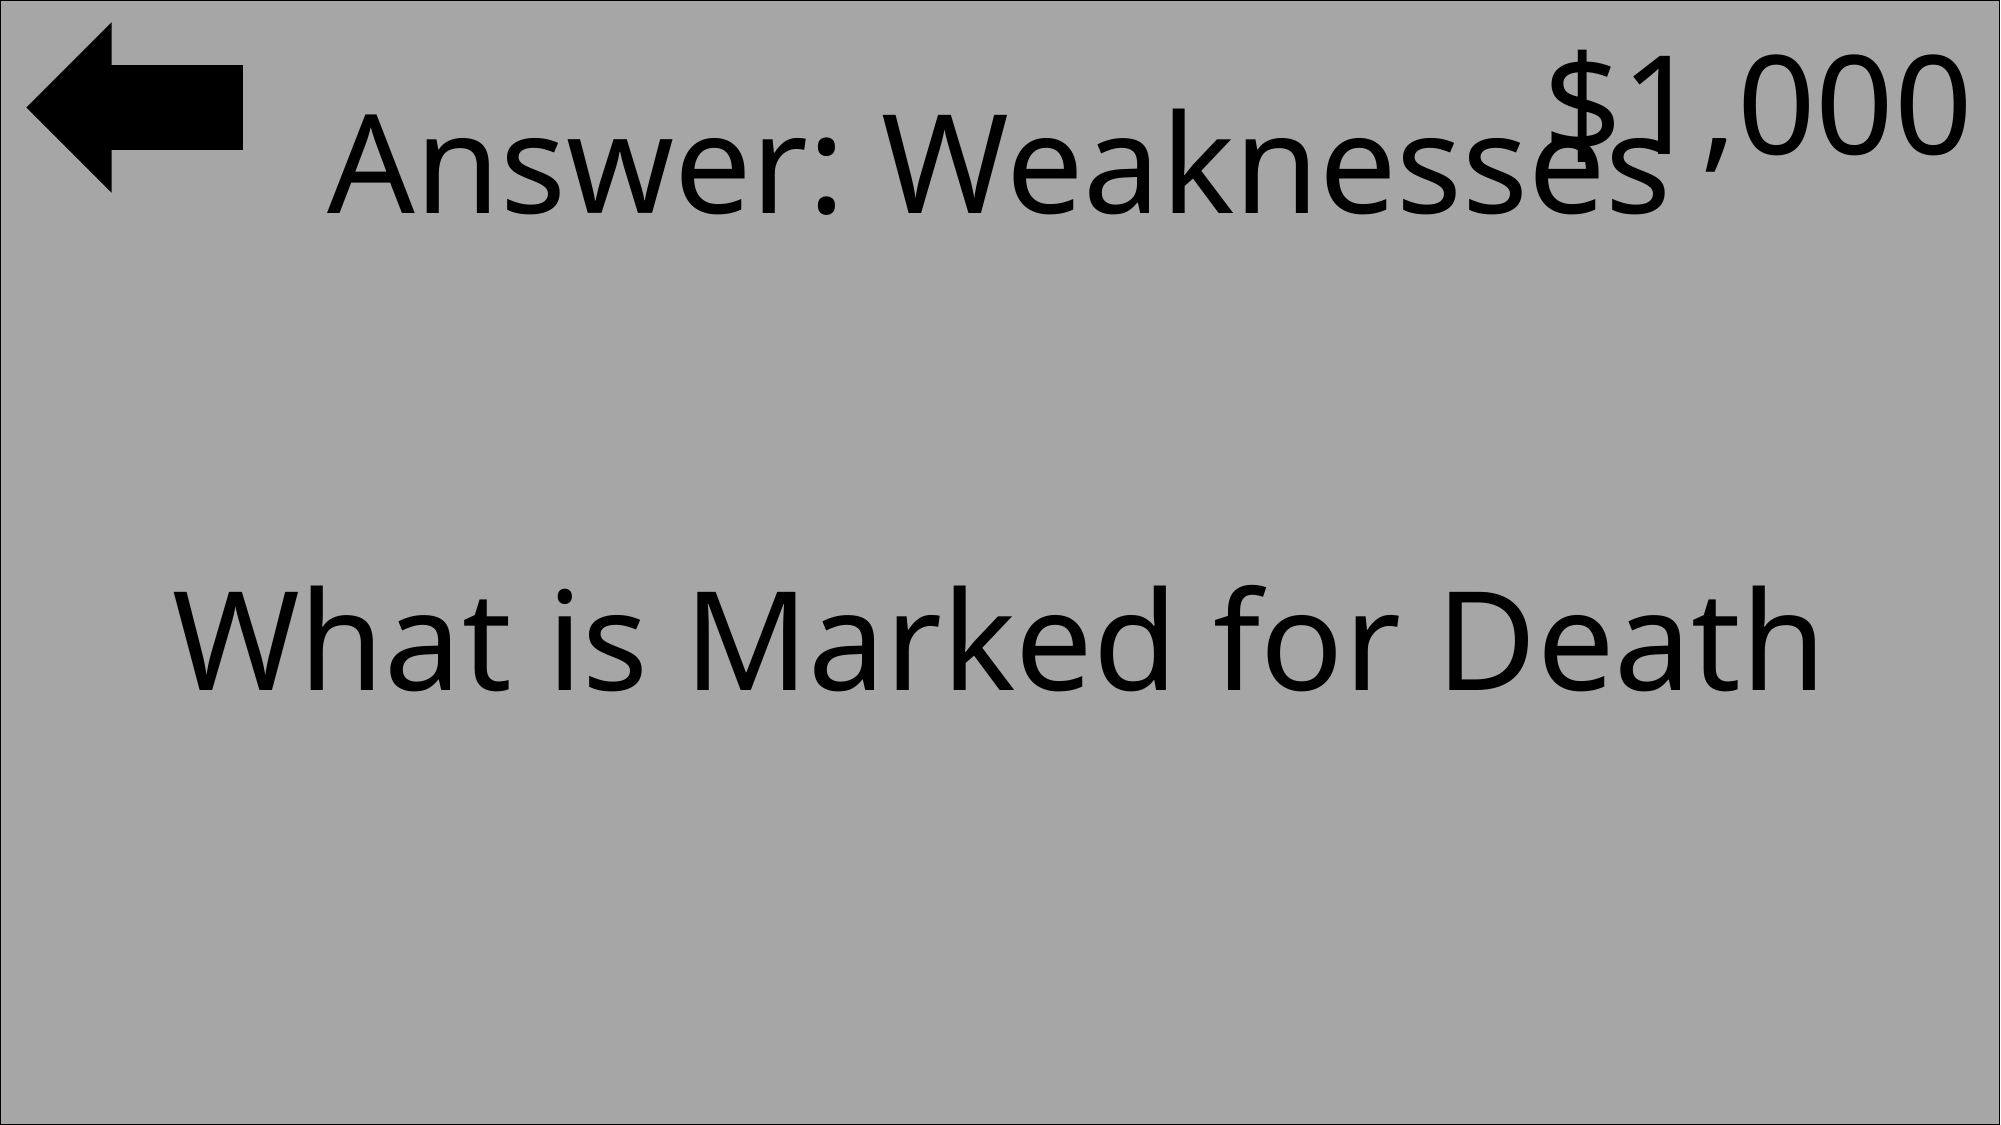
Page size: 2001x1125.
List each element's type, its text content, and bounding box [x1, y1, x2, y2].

text_box [26, 22, 243, 193]
text_box [0, 0, 2000, 1125]
text_box What is Marked for Death [137, 564, 1863, 740]
text_box $1,000 [1516, 1, 2000, 219]
text_box Answer: Weaknesses [137, 59, 1863, 278]
